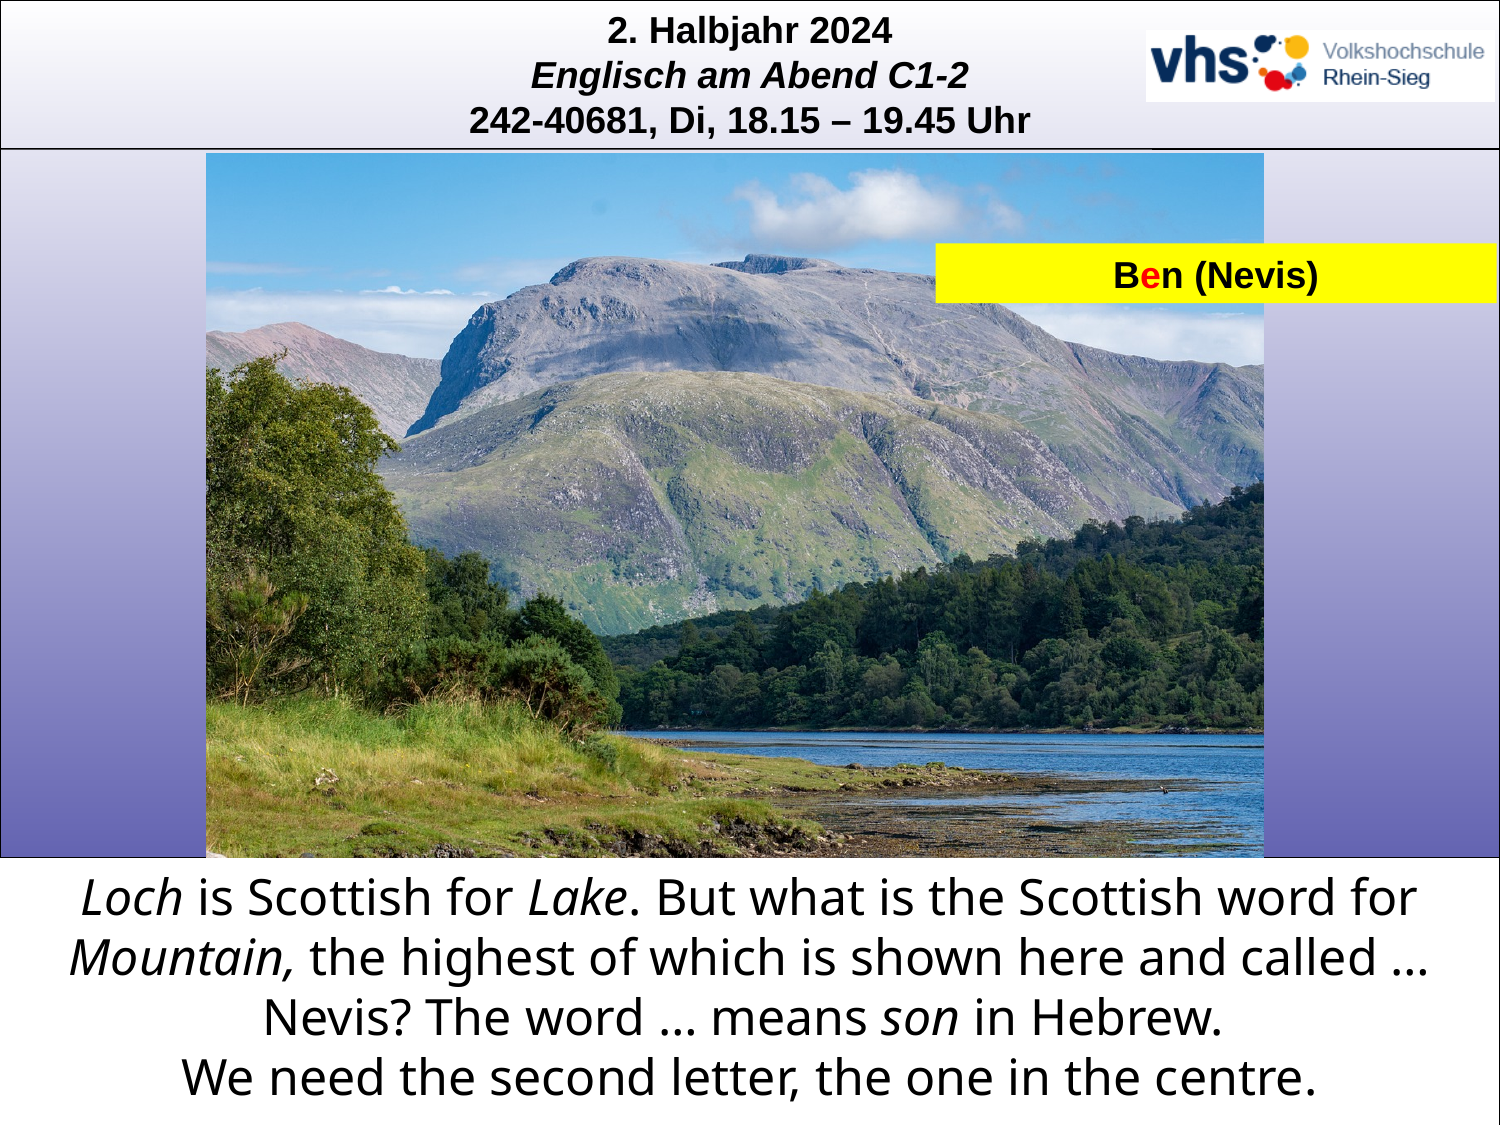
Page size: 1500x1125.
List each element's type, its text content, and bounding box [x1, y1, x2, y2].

text_box Loch is Scottish for Lake. But what is the Scottish word for Mountain, the highest of which is shown here and called … Nevis? The word … means son in Hebrew. We need the second letter, the one in the centre. [0, 857, 1500, 1125]
text_box Ben (Nevis) [1269, 243, 1497, 304]
picture [1146, 30, 1495, 102]
picture [206, 153, 1264, 858]
